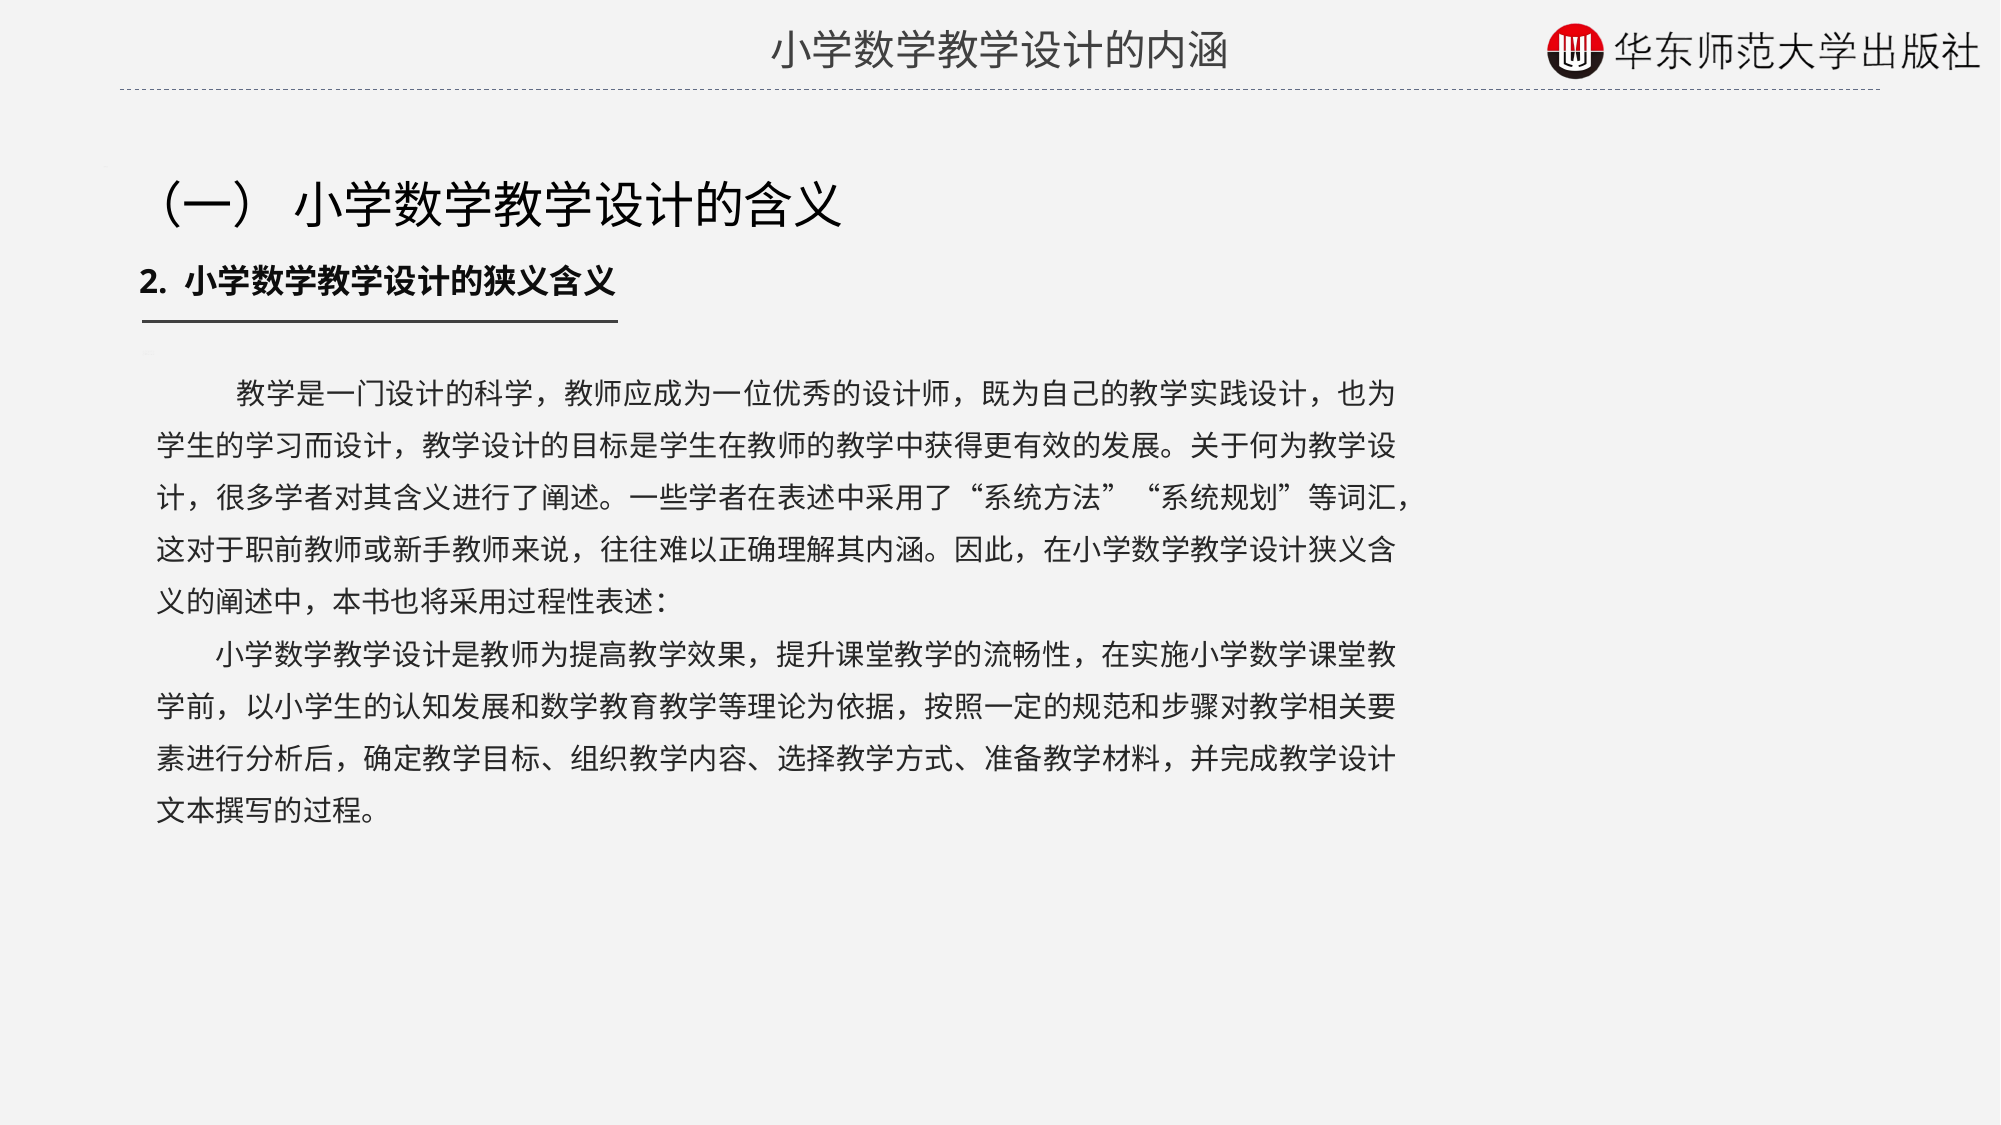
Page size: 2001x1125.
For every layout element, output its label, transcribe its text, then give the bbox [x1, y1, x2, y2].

text_box 教学是一门设计的科学，教师应成为一位优秀的设计师，既为自己的教学实践设计，也为学生的学习而设计，教学设计的目标是学生在教师的教学中获得更有效的发展。关于何为教学设计，很多学者对其含义进行了阐述。一些学者在表述中采用了“系统方法”“系统规划”等词汇，这对于职前教师或新手教师来说，往往难以正确理解其内涵。因此，在小学数学教学设计狭义含义的阐述中，本书也将采用过程性表述： 小学数学教学设计是教师为提高教学效果，提升课堂教学的流畅性，在实施小学数学课堂教学前，以小学生的认知发展和数学教育教学等理论为依据，按照一定的规范和步骤对教学相关要素进行分析后，确定教学目标、组织教学内容、选择教学方式、准备教学材料，并完成教学设计文本撰写的过程。 [142, 350, 1412, 835]
text_box （一） 小学数学教学设计的含义 [101, 166, 876, 242]
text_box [1536, 13, 1989, 83]
text_box 2. 小学数学教学设计的狭义含义 [124, 253, 807, 308]
text_box 小学数学教学设计的内涵 [680, 23, 1320, 74]
